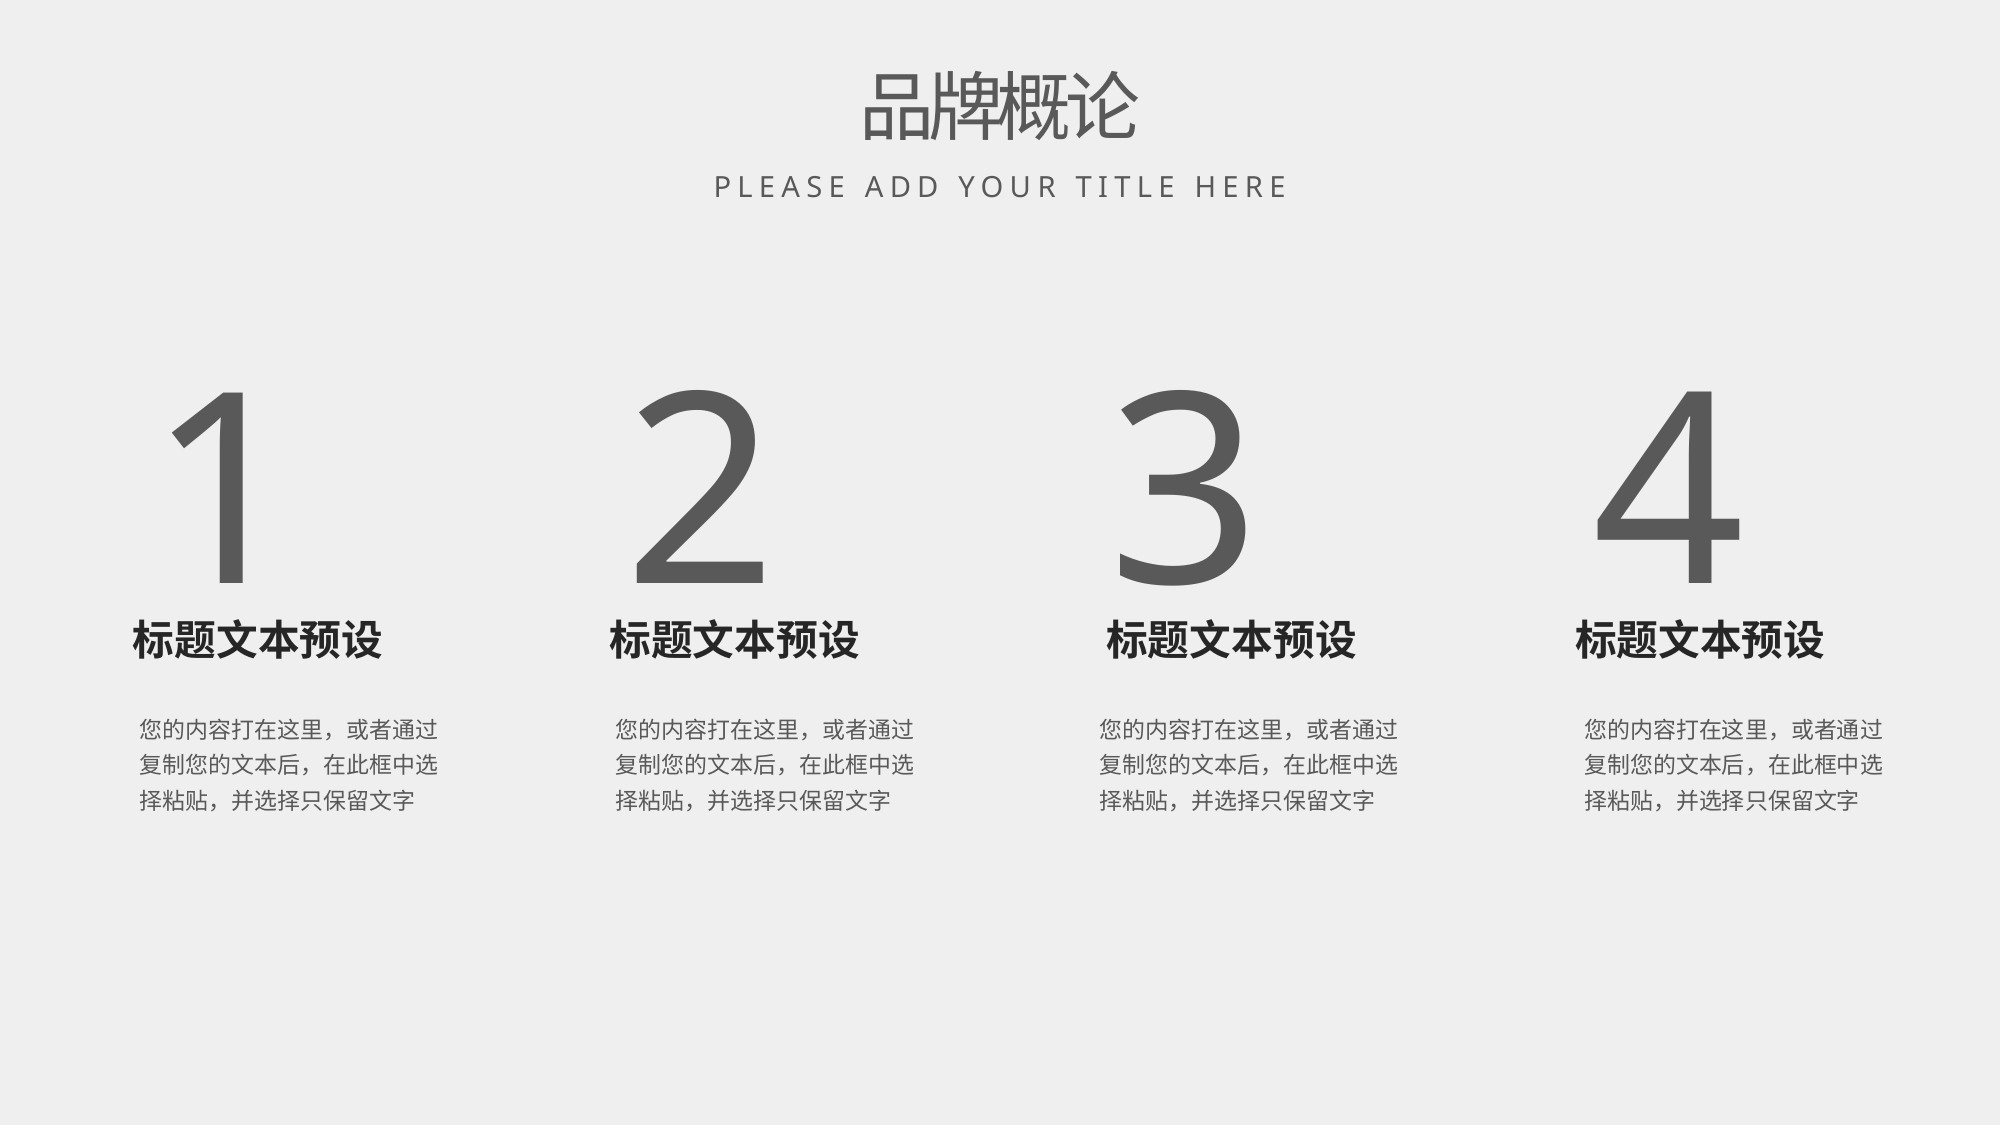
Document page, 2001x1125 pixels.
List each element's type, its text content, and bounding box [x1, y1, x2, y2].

text_box 标题文本预设 [118, 606, 462, 671]
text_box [573, 52, 1427, 214]
text_box 标题文本预设 [594, 606, 939, 671]
text_box 标题文本预设 [1091, 606, 1436, 671]
text_box 1 [133, 309, 259, 644]
text_box 您的内容打在这里，或者通过复制您的文本后，在此框中选择粘贴，并选择只保留文字 [1569, 699, 1907, 822]
text_box 标题文本预设 [1560, 606, 1904, 671]
text_box 您的内容打在这里，或者通过复制您的文本后，在此框中选择粘贴，并选择只保留文字 [600, 699, 938, 822]
text_box 3 [1093, 309, 1219, 606]
text_box 您的内容打在这里，或者通过复制您的文本后，在此框中选择粘贴，并选择只保留文字 [125, 699, 462, 822]
text_box 2 [609, 309, 734, 606]
text_box 您的内容打在这里，或者通过复制您的文本后，在此框中选择粘贴，并选择只保留文字 [1085, 699, 1422, 822]
text_box 4 [1578, 309, 1703, 606]
